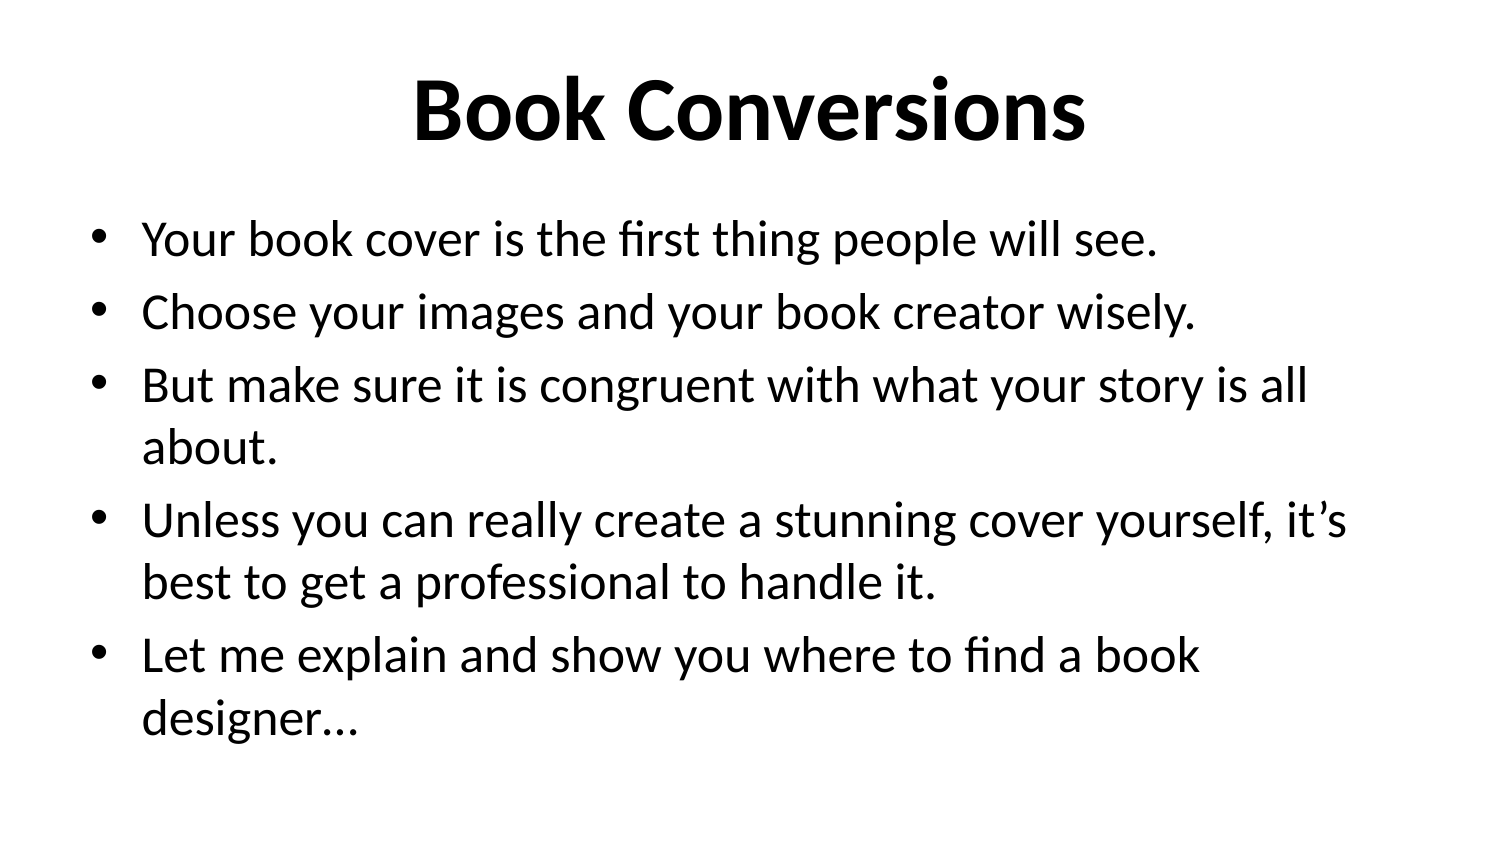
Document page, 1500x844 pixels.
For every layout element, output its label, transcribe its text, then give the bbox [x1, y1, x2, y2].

title Book Conversions [75, 33, 1425, 175]
list Your book cover is the first thing people will see. Choose your images and your book creator wisely. But make sure it is congruent with what your story is all about. Unless you can really create a stunning cover yourself, it’s best to get a professional to handle it. Let me explain and show you where to find a book designer… [75, 196, 1425, 754]
